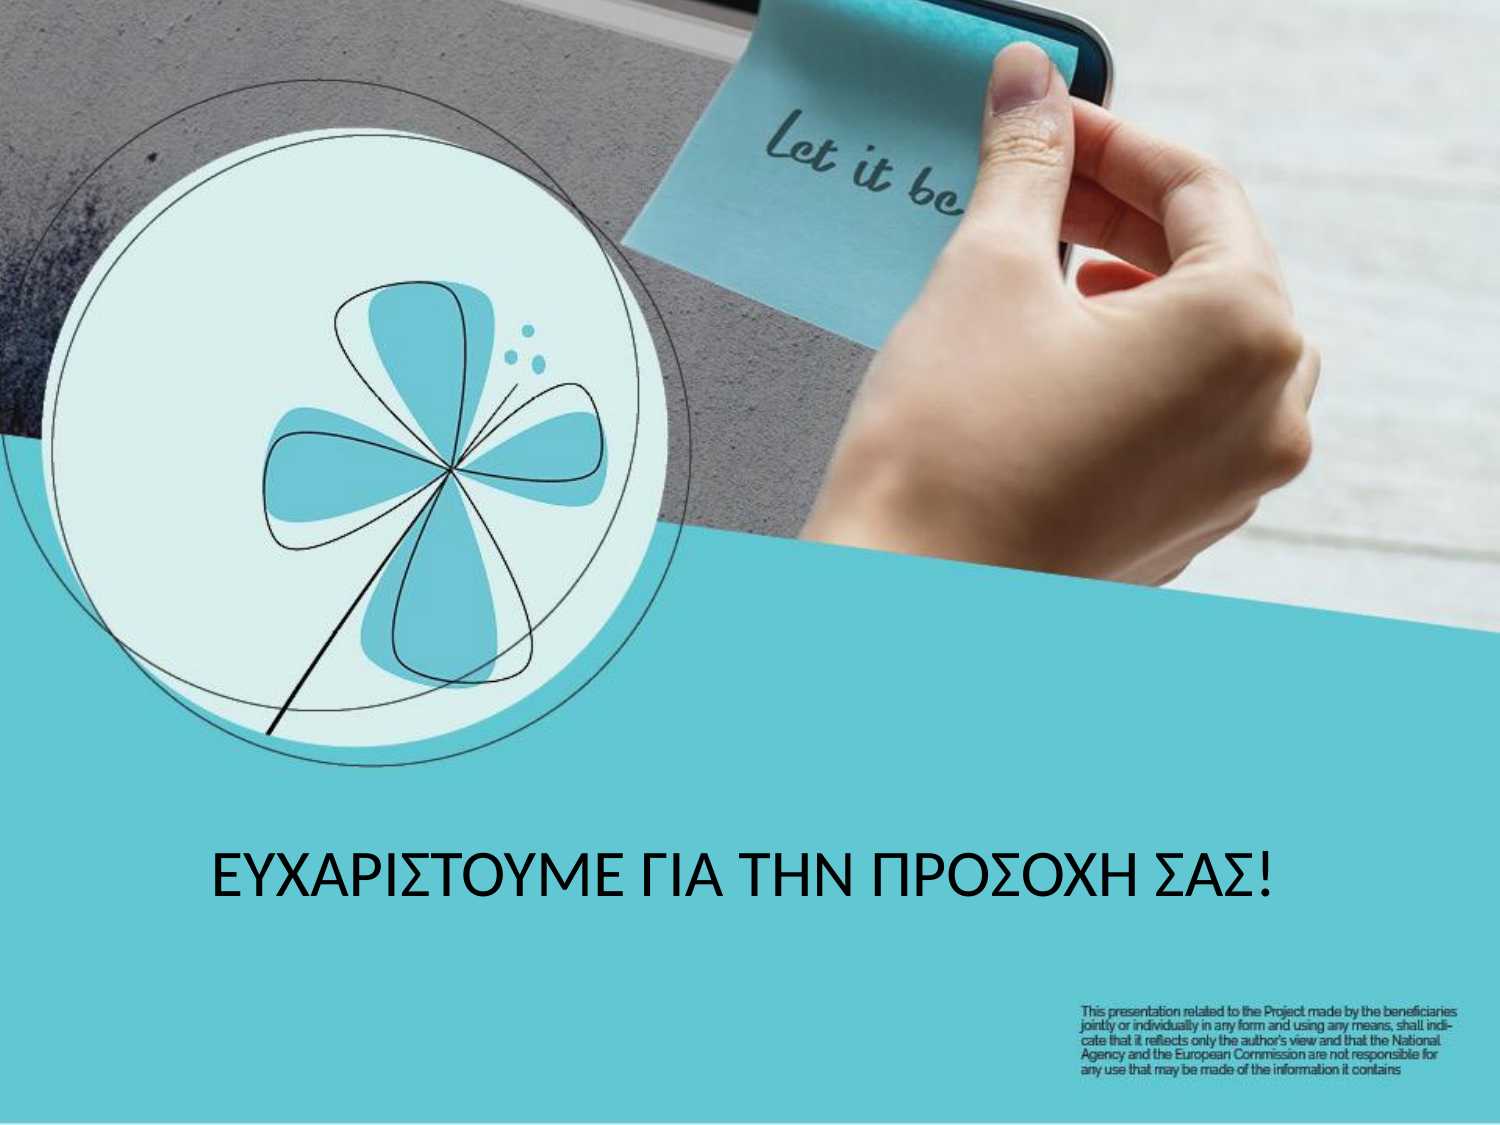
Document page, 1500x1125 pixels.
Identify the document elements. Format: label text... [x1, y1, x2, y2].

text_box ΕΥΧΑΡΙΣΤΟΥΜΕ ΓΙΑ ΤΗΝ ΠΡΟΣΟΧΗ ΣΑΣ! [195, 822, 1319, 918]
picture [0, 0, 1500, 1125]
